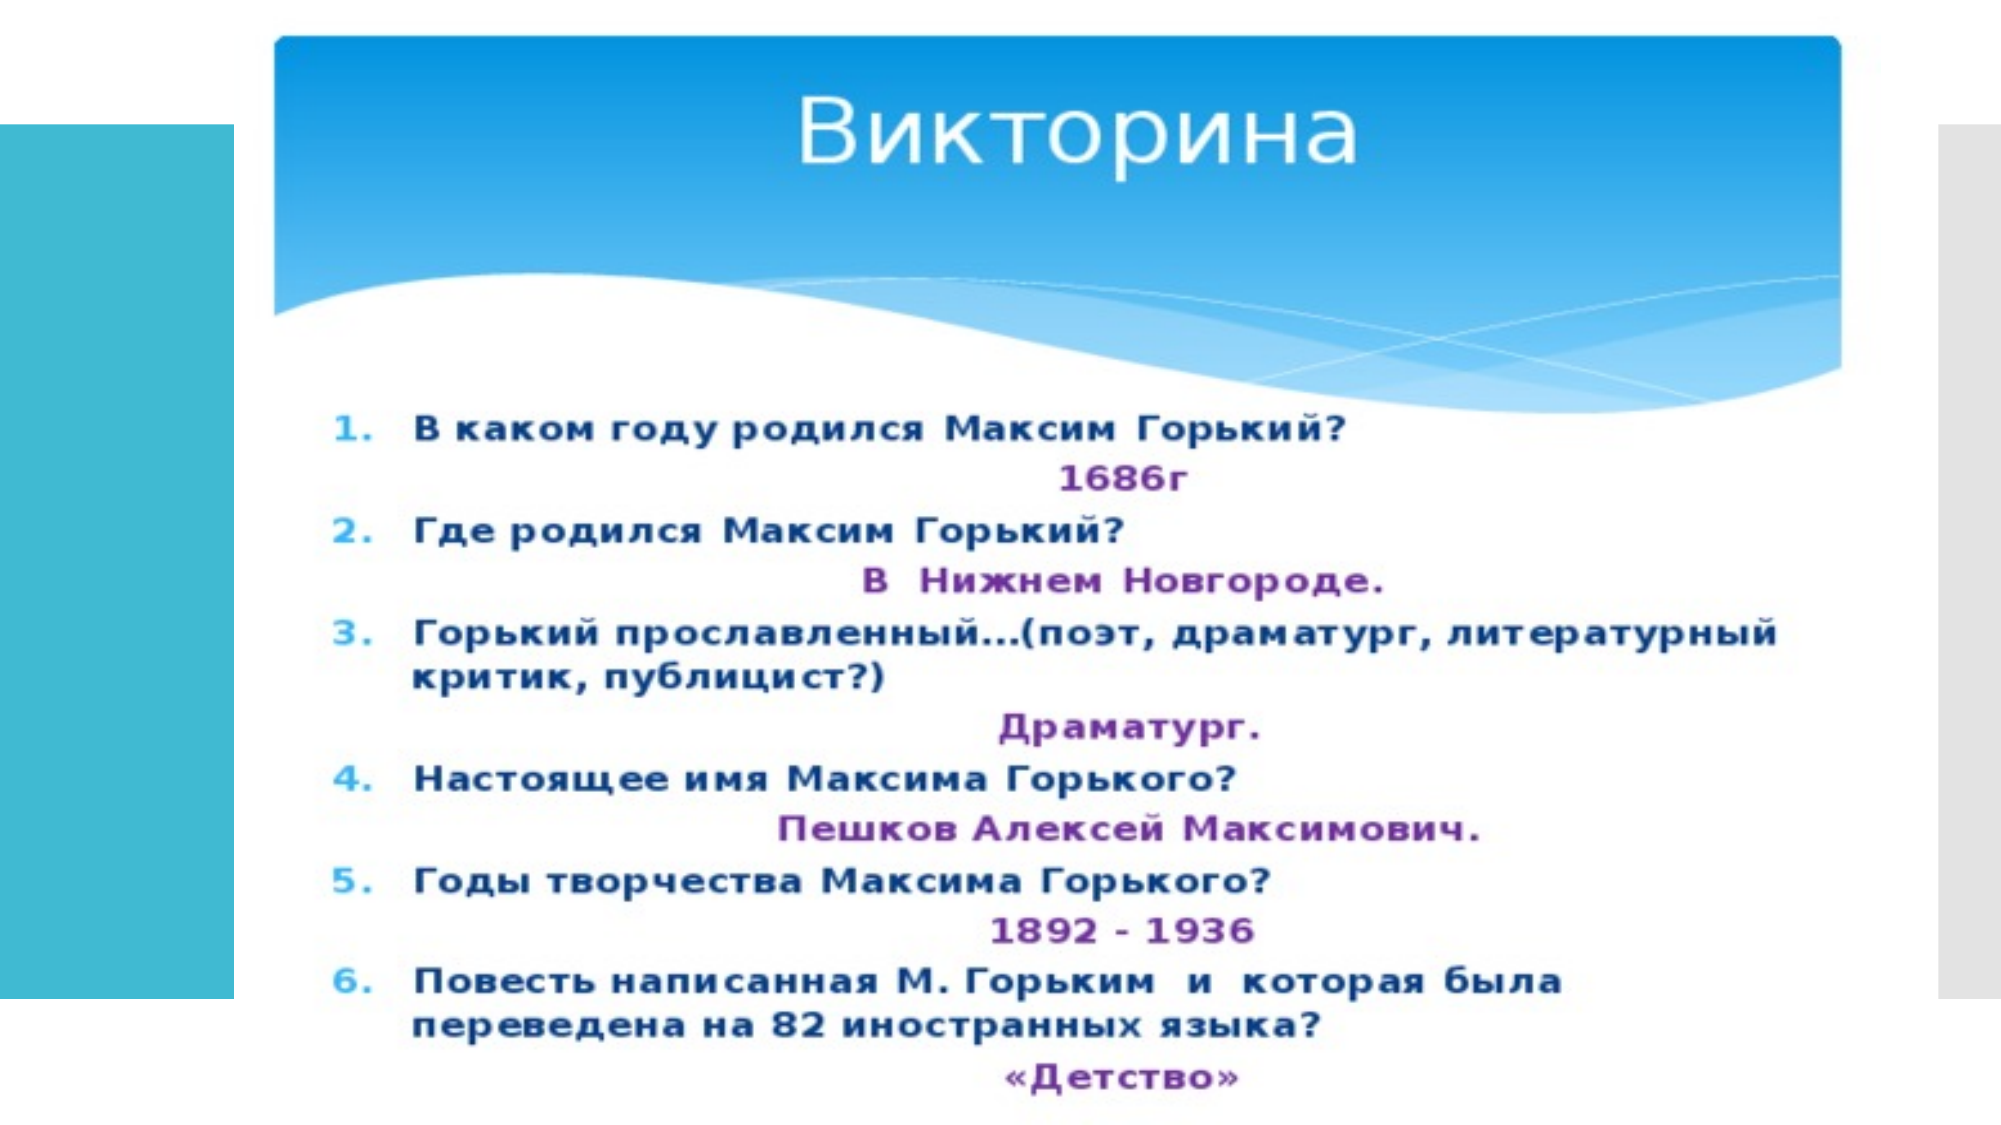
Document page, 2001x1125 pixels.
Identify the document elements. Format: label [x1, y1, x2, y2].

picture [234, 0, 1881, 1125]
